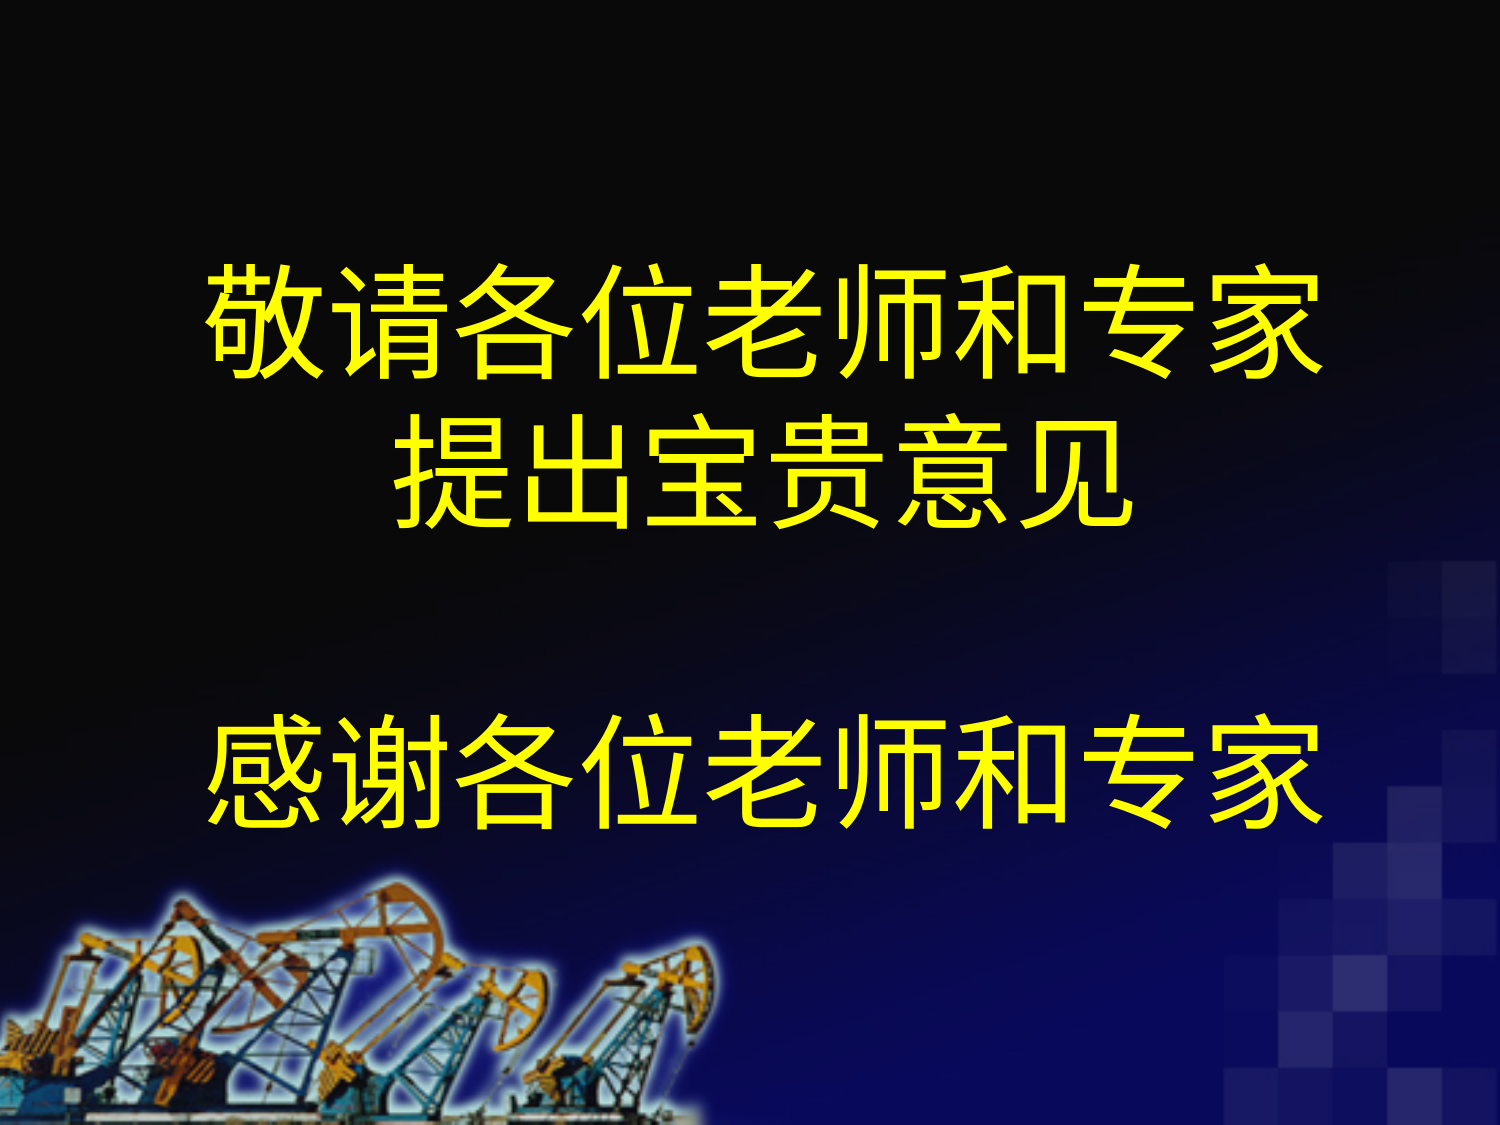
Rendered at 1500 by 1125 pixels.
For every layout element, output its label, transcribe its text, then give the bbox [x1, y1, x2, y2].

text_box 敬请各位老师和专家 提出宝贵意见 感谢各位老师和专家 [187, 237, 1343, 853]
picture [0, 0, 1500, 1125]
